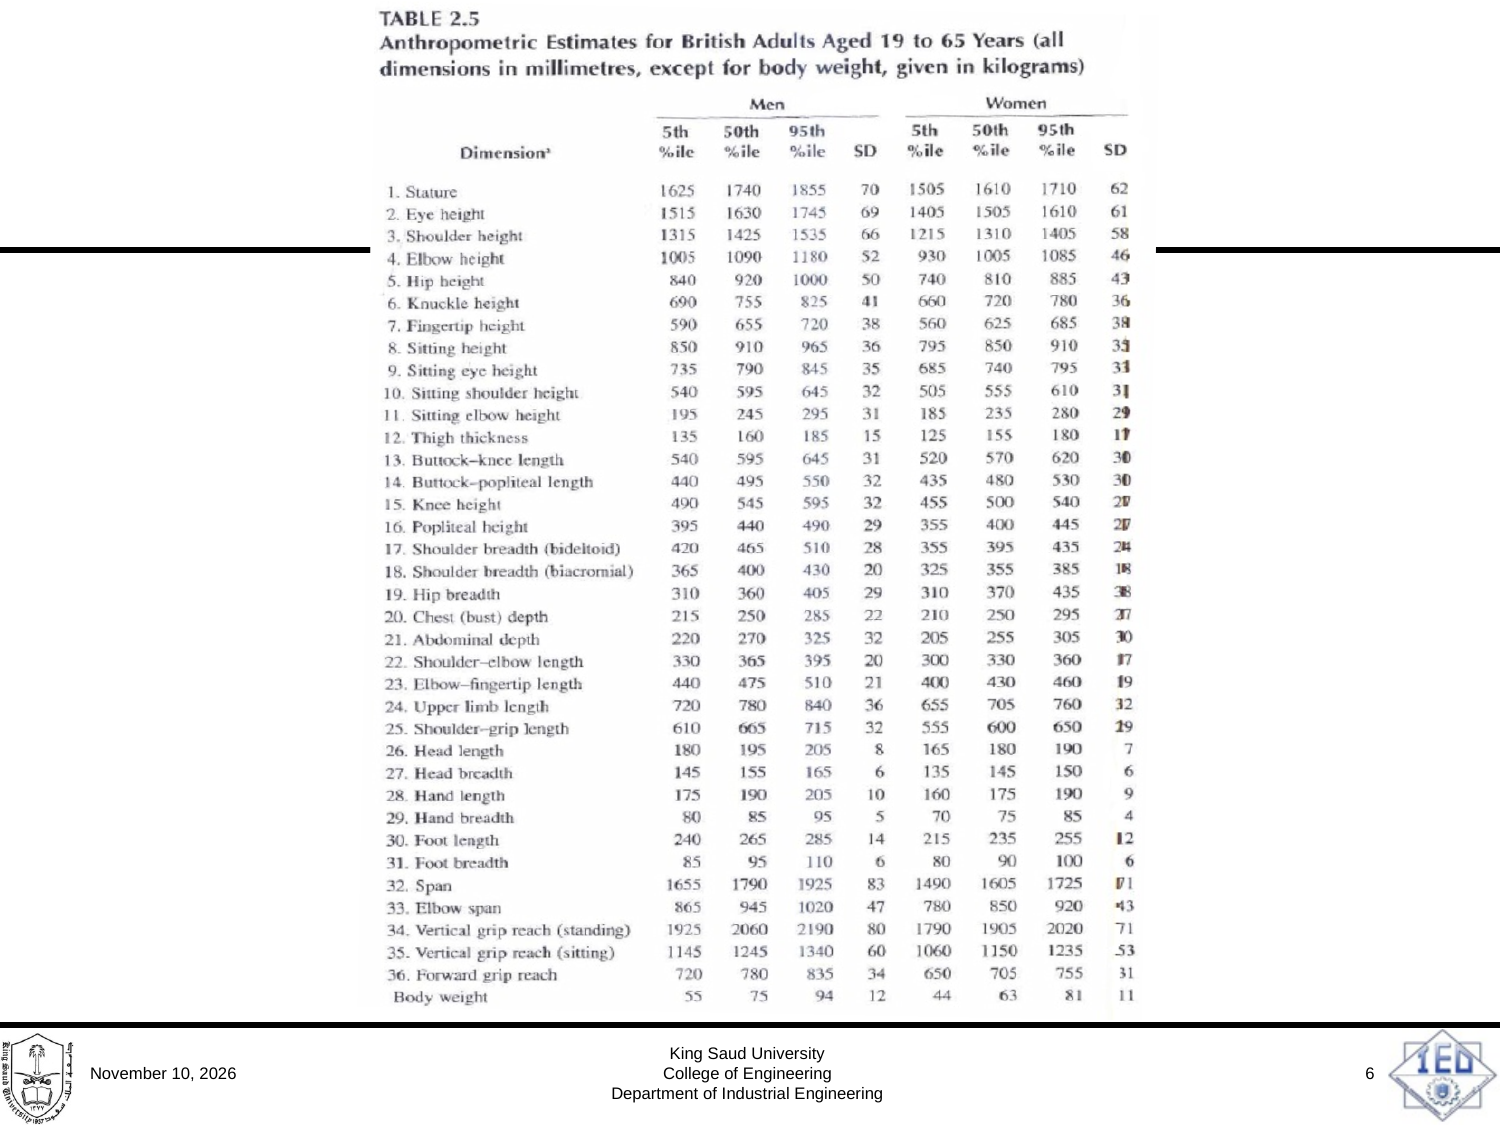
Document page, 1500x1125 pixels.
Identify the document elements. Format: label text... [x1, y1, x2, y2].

footer King Saud University College of Engineering Department of Industrial Engineering [512, 1042, 988, 1103]
picture [357, 2, 1159, 1020]
slide_number 6 [1074, 1042, 1425, 1103]
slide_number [75, 1042, 425, 1103]
picture [1387, 1029, 1500, 1125]
picture [0, 1029, 74, 1125]
